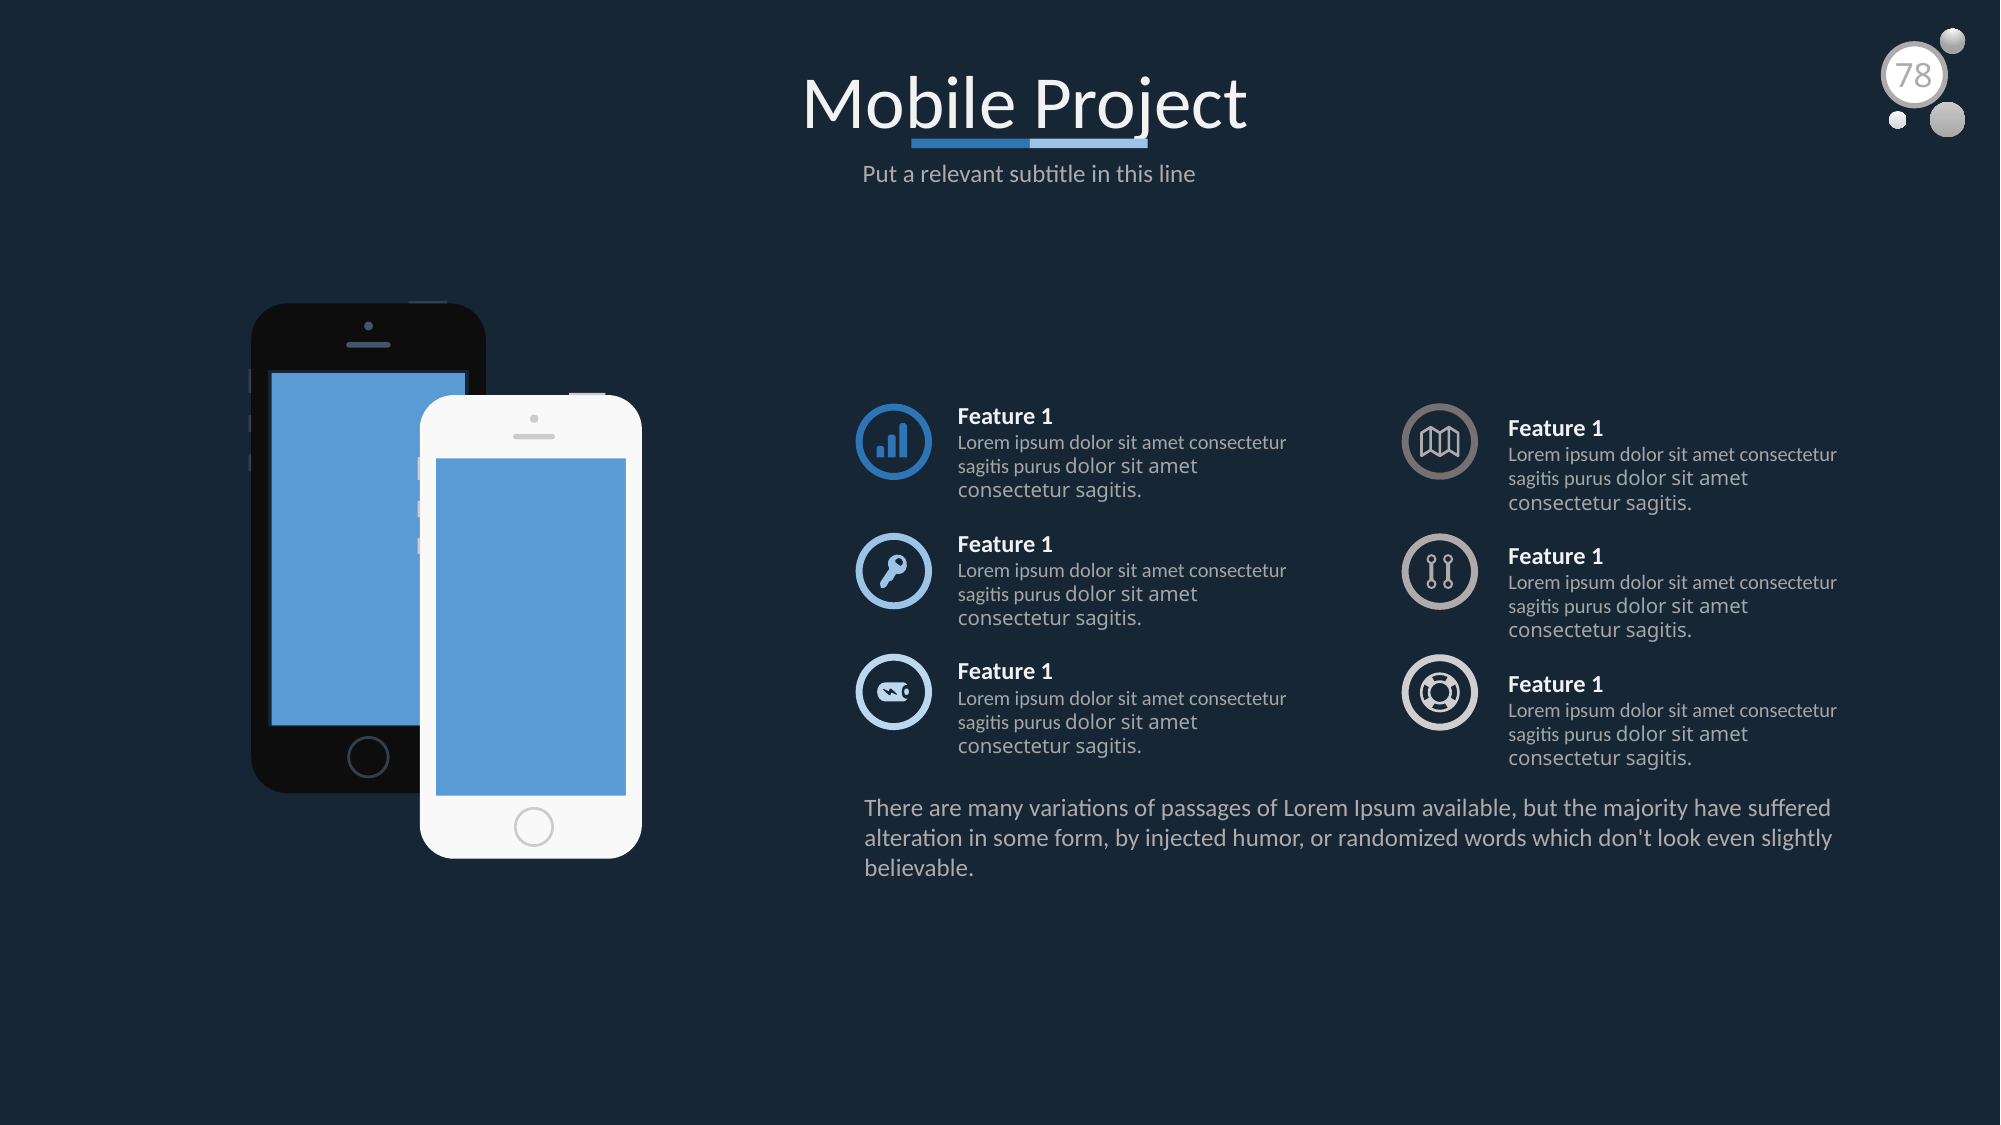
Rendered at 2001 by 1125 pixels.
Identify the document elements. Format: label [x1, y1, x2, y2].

text_box [1401, 533, 1479, 610]
text_box [0, 0, 2000, 1125]
text_box [248, 300, 486, 794]
text_box [1876, 28, 1966, 138]
text_box [855, 403, 932, 480]
text_box [1401, 403, 1479, 480]
text_box [417, 392, 642, 859]
text_box [911, 138, 1148, 149]
text_box [855, 653, 932, 731]
text_box [1401, 654, 1479, 731]
text_box [855, 532, 932, 610]
